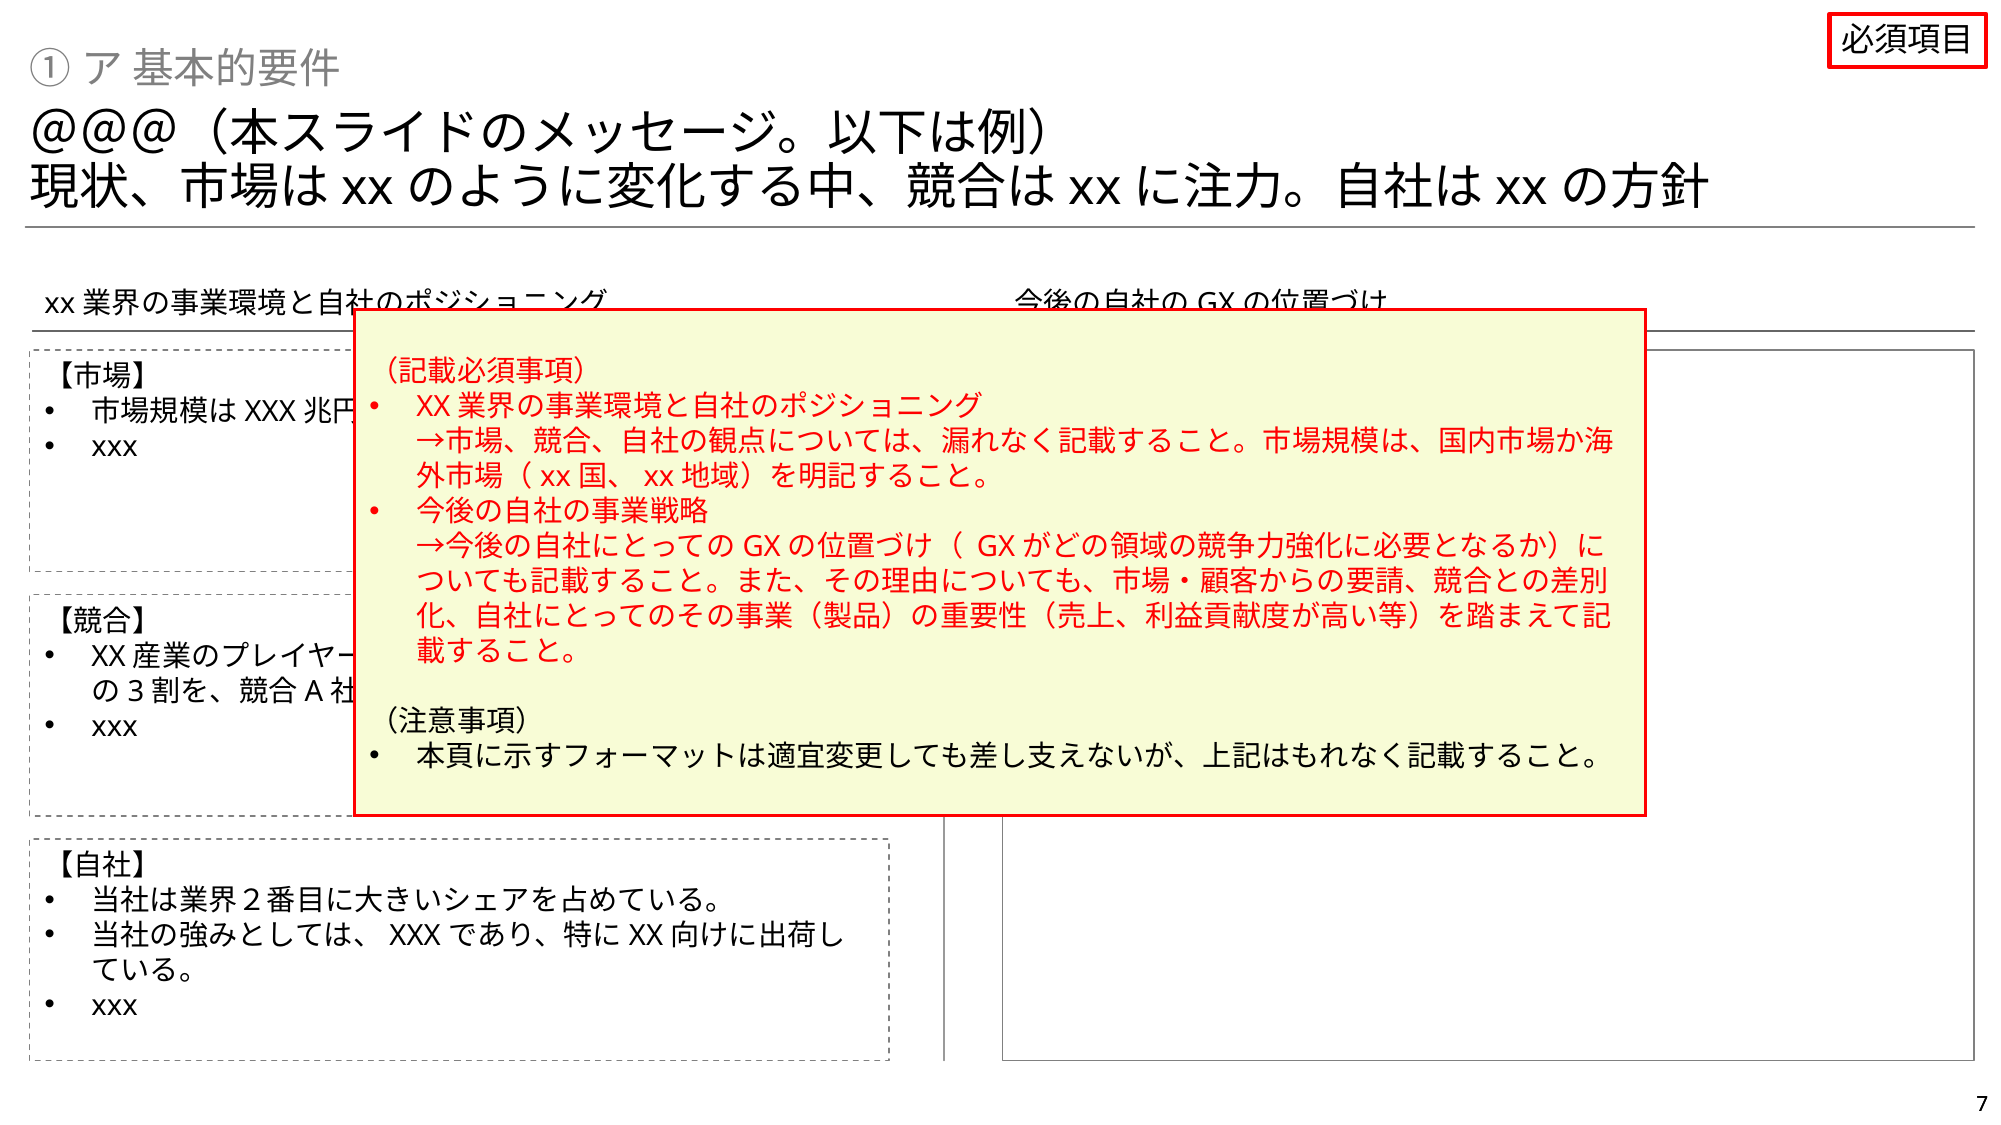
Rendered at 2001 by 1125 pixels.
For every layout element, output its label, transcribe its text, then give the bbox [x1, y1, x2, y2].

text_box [998, 271, 1975, 332]
text_box 必須項目 [1829, 13, 1986, 68]
text_box 【競合】 XX産業のプレイヤーは○○社ほどプレイヤーがおり、市場の3割を、競合A社が占めている。 xxx [28, 593, 353, 818]
text_box 【市場】 市場規模はXXX兆円ほどであり、地産地消型の市場である。 xxx [28, 349, 353, 573]
text_box ①ア 基本的要件 [29, 47, 1802, 94]
text_box ＠＠＠（本スライドのメッセージ。以下は例） 現状、市場はxxのように変化する中、競合はxxに注力。自社はxxの方針 [29, 107, 1875, 216]
text_box 【自社】 当社は業界２番目に大きいシェアを占めている。 当社の強みとしては、XXXであり、特にXX向けに出荷している。 xxx [28, 837, 890, 1062]
text_box （記載必須事項） XX業界の事業環境と自社のポジショニング →市場、競合、自社の観点については、漏れなく記載すること。市場規模は、国内市場か海外市場（xx国、xx地域）を明記すること。 今後の自社の事業戦略 →今後の自社にとってのGXの位置づけ（ GXがどの領域の競争力強化に必要となるか）についても記載すること。また、その理由についても、市場・顧客からの要請、競合との差別化、自社にとってのその事業（製品）の重要性（売上、利益貢献度が高い等）を踏まえて記載すること。 （注意事項） 本頁に示すフォーマットは適宜変更しても差し支えないが、上記はもれなく記載すること。 [353, 308, 1647, 817]
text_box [28, 271, 890, 332]
text_box 【xx事業の全体戦略】 xxx xxx [1001, 348, 1975, 1062]
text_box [925, 342, 963, 1061]
